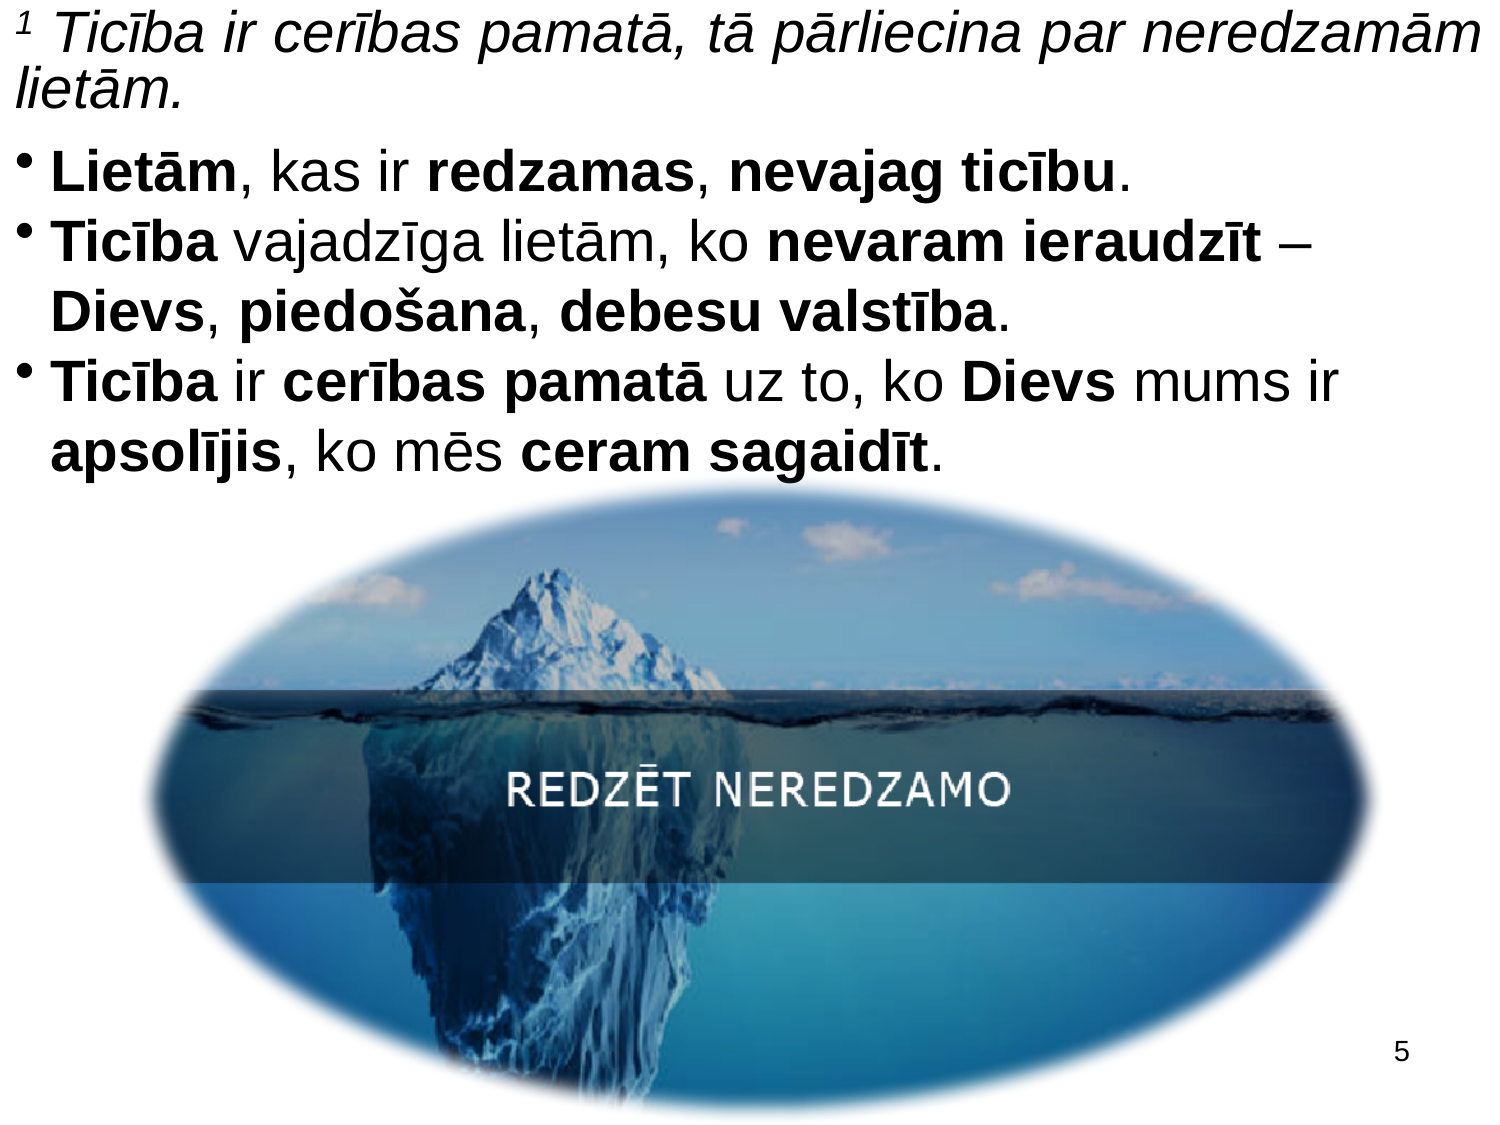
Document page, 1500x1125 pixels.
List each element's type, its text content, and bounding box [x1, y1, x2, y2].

slide_number 5 [1390, 1024, 1426, 1103]
picture [135, 473, 1386, 1125]
text_box Lietām, kas ir redzamas, nevajag ticību. Ticība vajadzīga lietām, ko nevaram ieraudzīt – Dievs, piedošana, debesu valstība. Ticība ir cerības pamatā uz to, ko Dievs mums ir apsolījis, ko mēs ceram sagaidīt. [0, 125, 1500, 491]
list 1 Ticība ir cerības pamatā, tā pārliecina par neredzamām lietām. [0, 0, 1500, 125]
